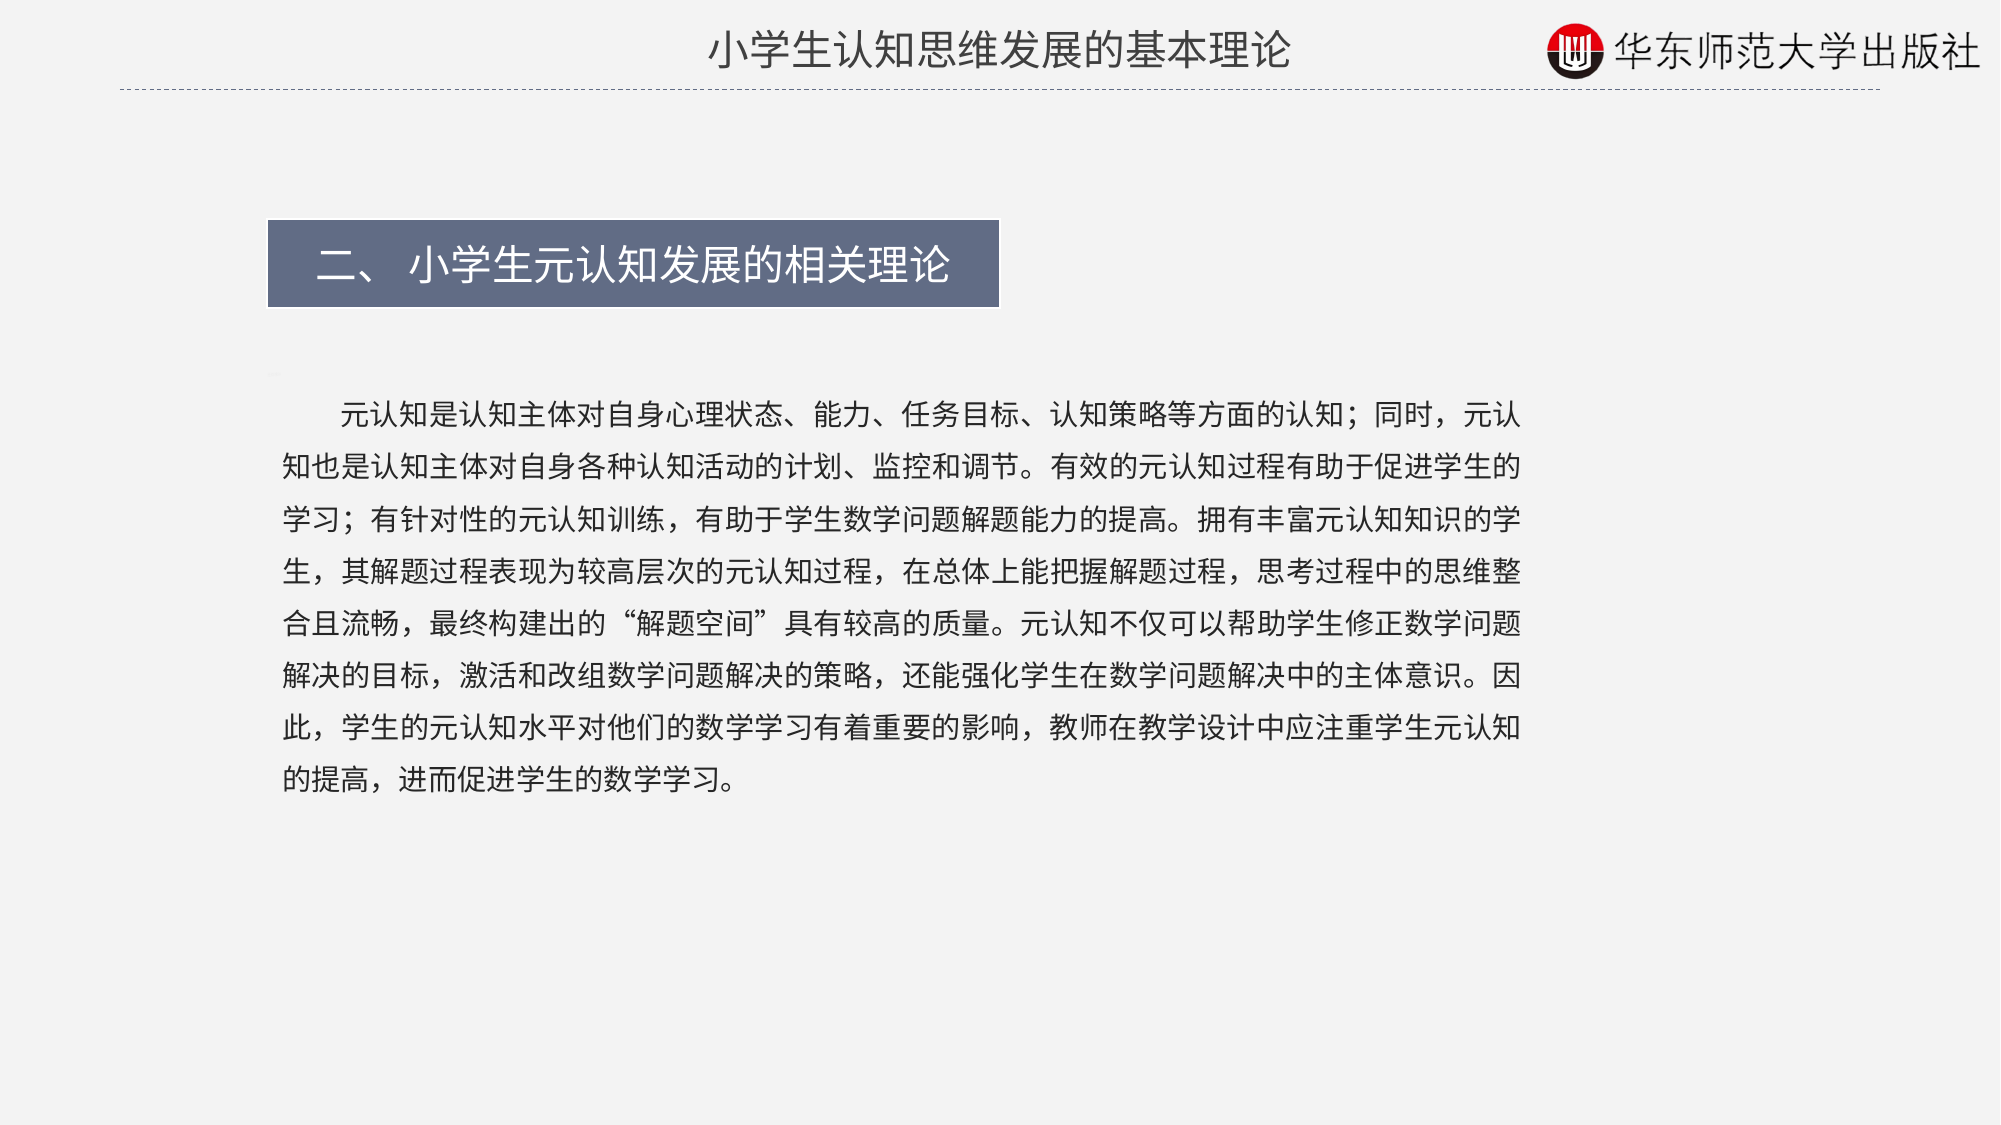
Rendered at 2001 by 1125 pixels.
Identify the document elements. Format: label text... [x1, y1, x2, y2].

text_box 小学生认知思维发展的基本理论 [680, 23, 1320, 74]
text_box 二、 小学生元认知发展的相关理论 [266, 218, 1001, 309]
text_box 元认知是认知主体对自身心理状态、能力、任务目标、认知策略等方面的认知；同时，元认知也是认知主体对自身各种认知活动的计划、监控和调节。有效的元认知过程有助于促进学生的学习；有针对性的元认知训练，有助于学生数学问题解题能力的提高。拥有丰富元认知知识的学生，其解题过程表现为较高层次的元认知过程，在总体上能把握解题过程，思考过程中的思维整合且流畅，最终构建出的“解题空间”具有较高的质量。元认知不仅可以帮助学生修正数学问题解决的目标，激活和改组数学问题解决的策略，还能强化学生在数学问题解决中的主体意识。因此，学生的元认知水平对他们的数学学习有着重要的影响，教师在教学设计中应注重学生元认知的提高，进而促进学生的数学学习。 [267, 372, 1537, 804]
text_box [1536, 13, 1989, 83]
